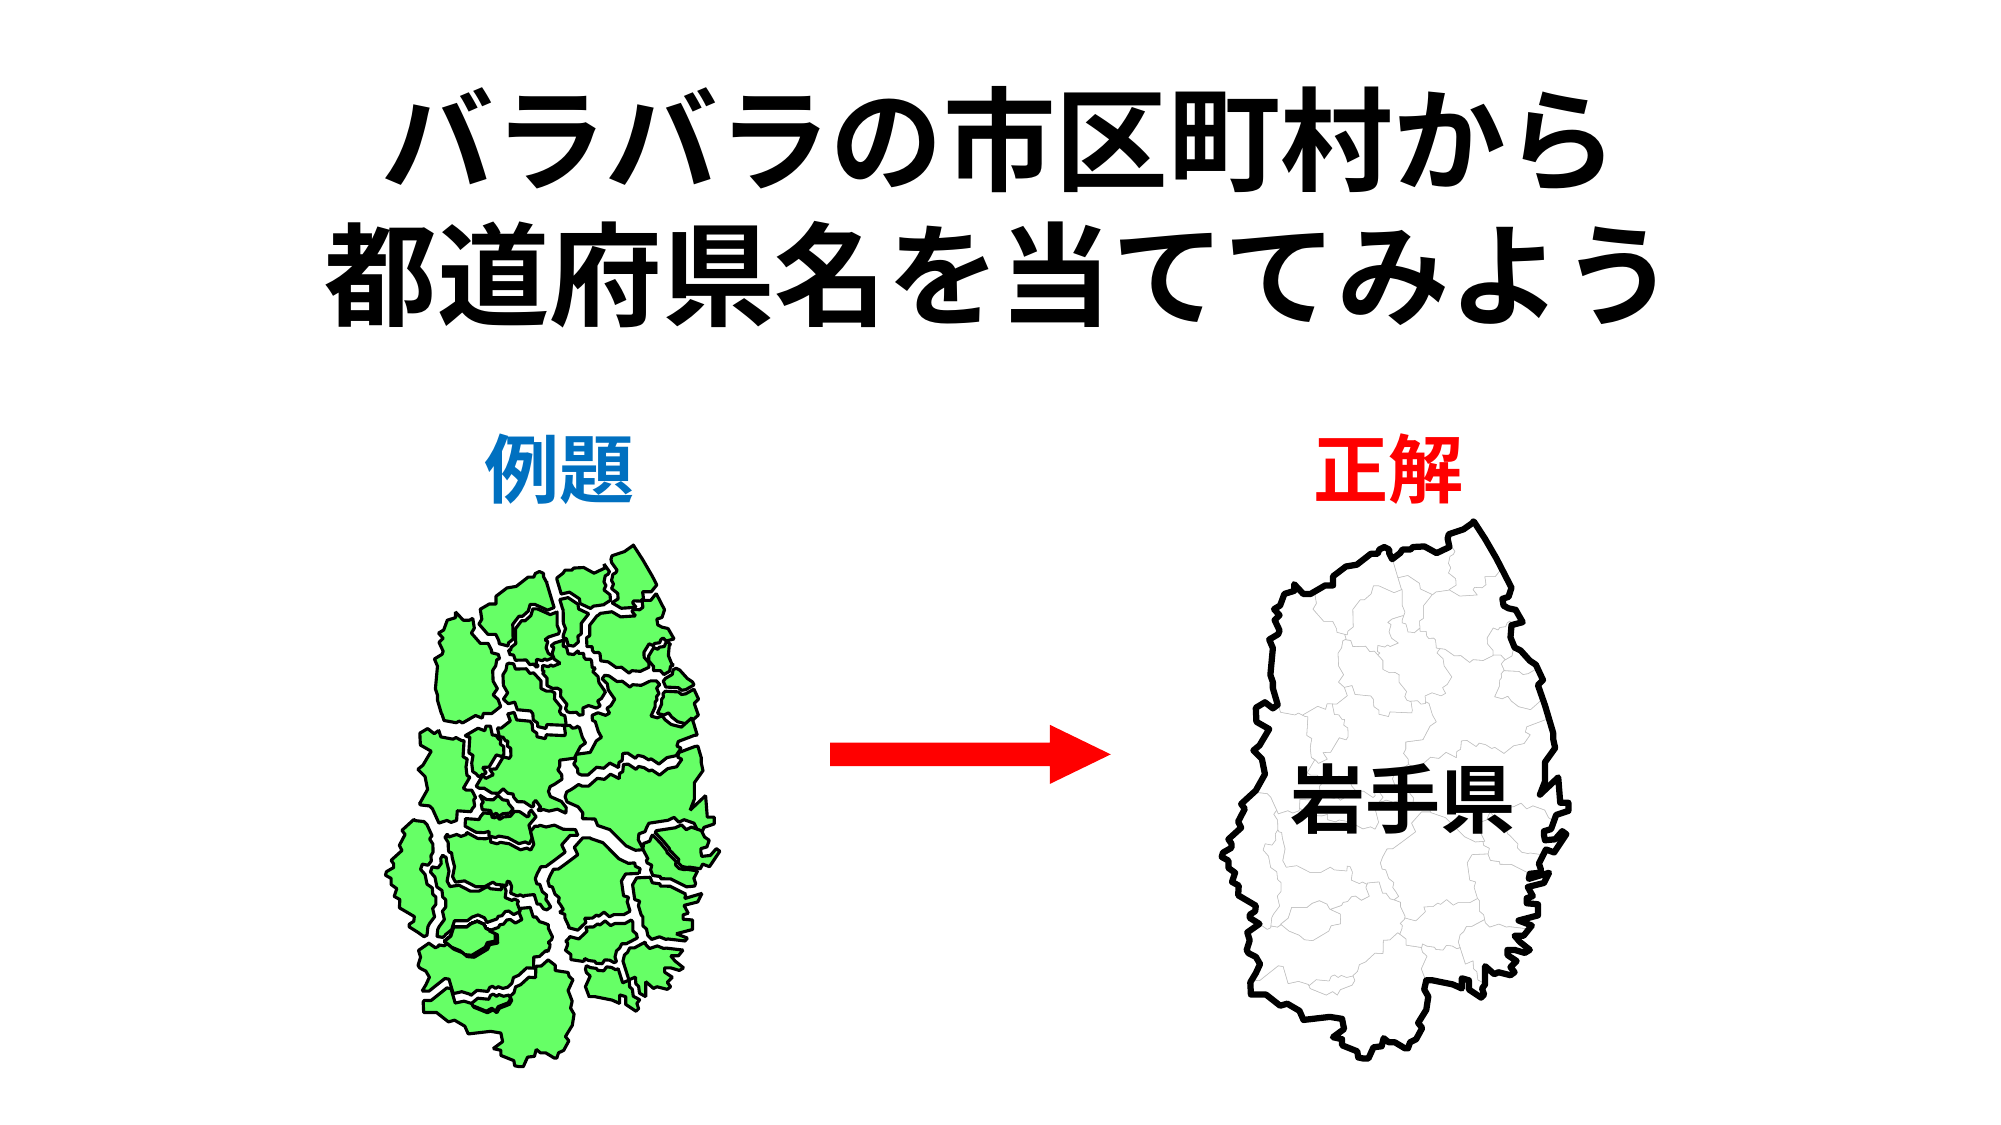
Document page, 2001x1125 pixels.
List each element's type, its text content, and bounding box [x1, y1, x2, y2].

text_box [830, 724, 1111, 784]
text_box 正解 [1298, 414, 1479, 519]
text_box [385, 544, 721, 1067]
text_box バラバラの市区町村から 都道府県名を当ててみよう [310, 62, 1690, 348]
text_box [1221, 521, 1569, 1059]
text_box 例題 [469, 414, 650, 520]
